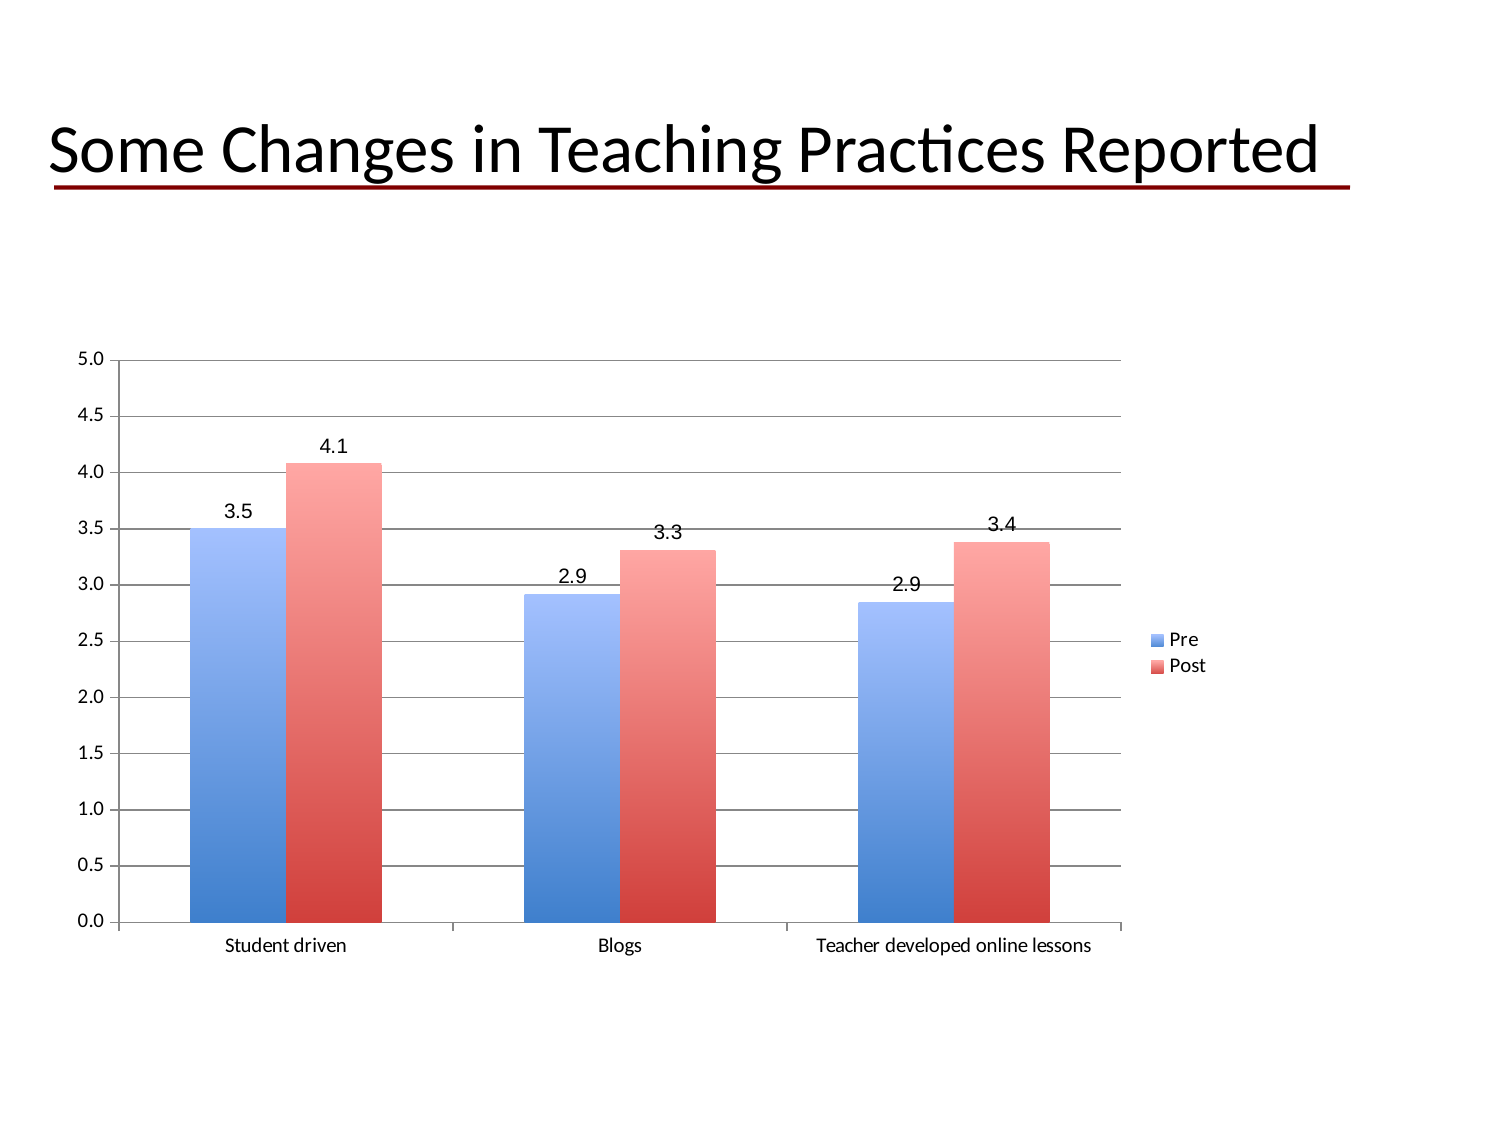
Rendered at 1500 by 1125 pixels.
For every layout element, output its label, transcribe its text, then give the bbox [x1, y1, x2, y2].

chart [53, 337, 1226, 971]
title Some Changes in Teaching Practices Reported [0, 45, 1350, 233]
